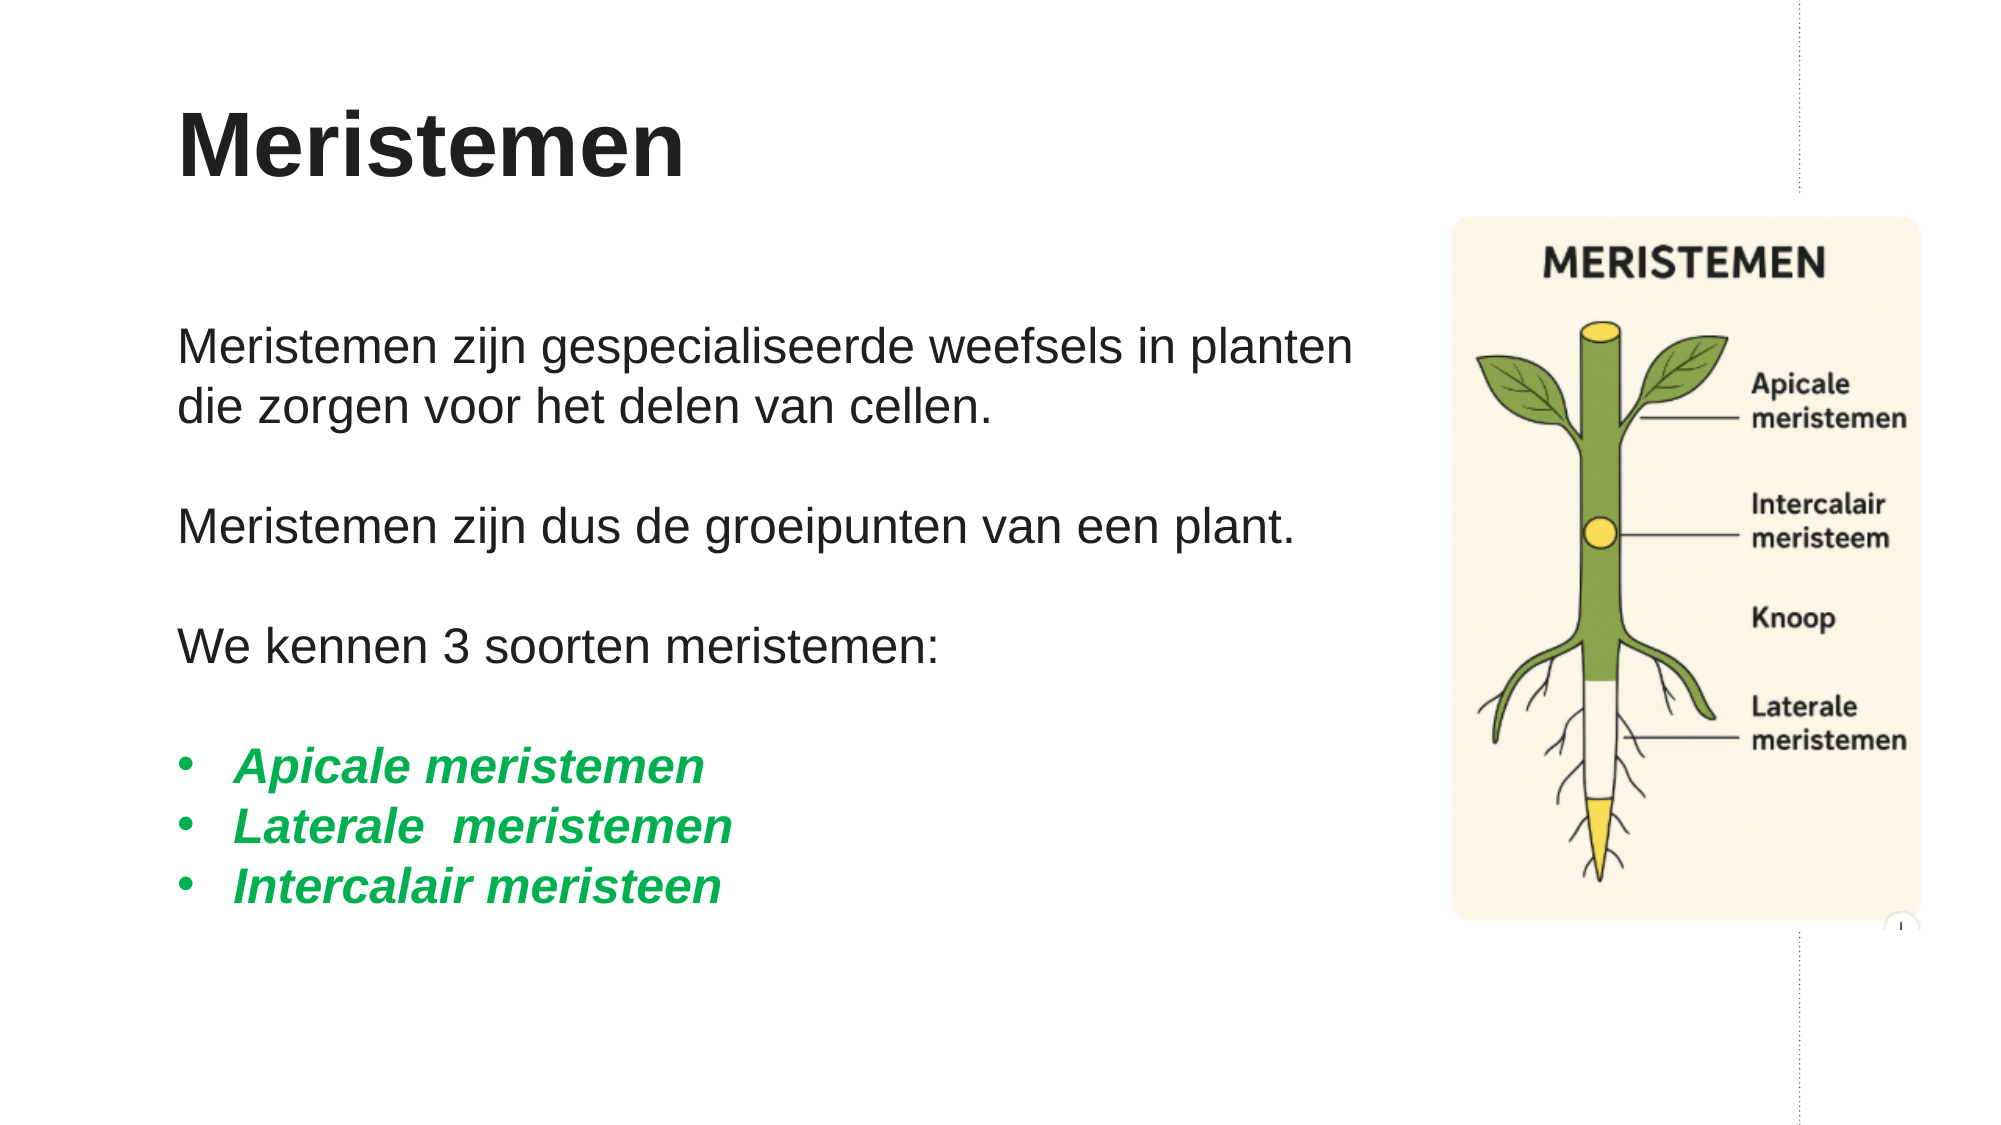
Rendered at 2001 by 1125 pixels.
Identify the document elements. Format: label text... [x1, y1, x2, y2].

picture [1405, 0, 2001, 1125]
list Meristemen zijn gespecialiseerde weefsels in planten die zorgen voor het delen van cellen. Meristemen zijn dus de groeipunten van een plant. We kennen 3 soorten meristemen: Apicale meristemen Laterale meristemen Intercalair meristeen [177, 313, 1370, 1091]
title Meristemen [177, 97, 1471, 261]
